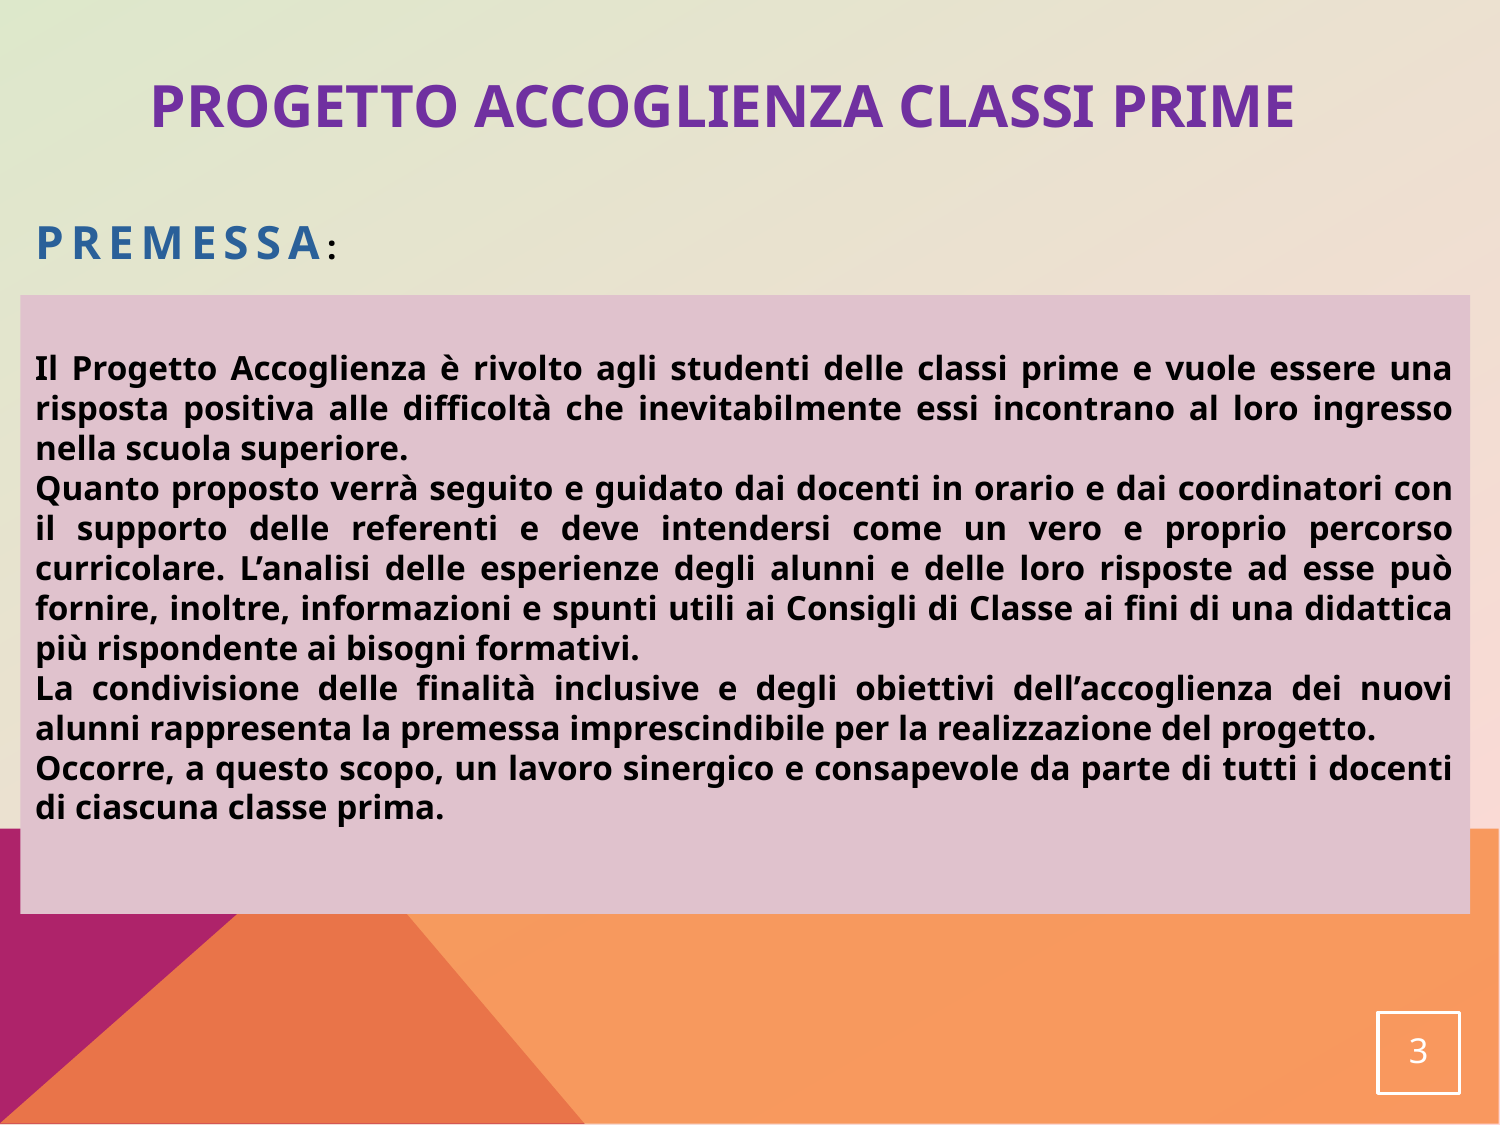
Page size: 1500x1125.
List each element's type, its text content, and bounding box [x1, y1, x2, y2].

text_box PREMESSA: [20, 206, 561, 295]
text_box 3 [1378, 1012, 1460, 1094]
text_box Il Progetto Accoglienza è rivolto agli studenti delle classi prime e vuole essere una risposta positiva alle difficoltà che inevitabilmente essi incontrano al loro ingresso nella scuola superiore. Quanto proposto verrà seguito e guidato dai docenti in orario e dai coordinatori con il supporto delle referenti e deve intendersi come un vero e proprio percorso curricolare. L’analisi delle esperienze degli alunni e delle loro risposte ad esse può fornire, inoltre, informazioni e spunti utili ai Consigli di Classe ai fini di una didattica più rispondente ai bisogni formativi. La condivisione delle finalità inclusive e degli obiettivi dell’accoglienza dei nuovi alunni rappresenta la premessa imprescindibile per la realizzazione del progetto. Occorre, a questo scopo, un lavoro sinergico e consapevole da parte di tutti i docenti di ciascuna classe prima. [20, 295, 1471, 914]
text_box [36, 199, 1436, 295]
text_box Progetto Accoglienza classi prime [135, 60, 1368, 149]
